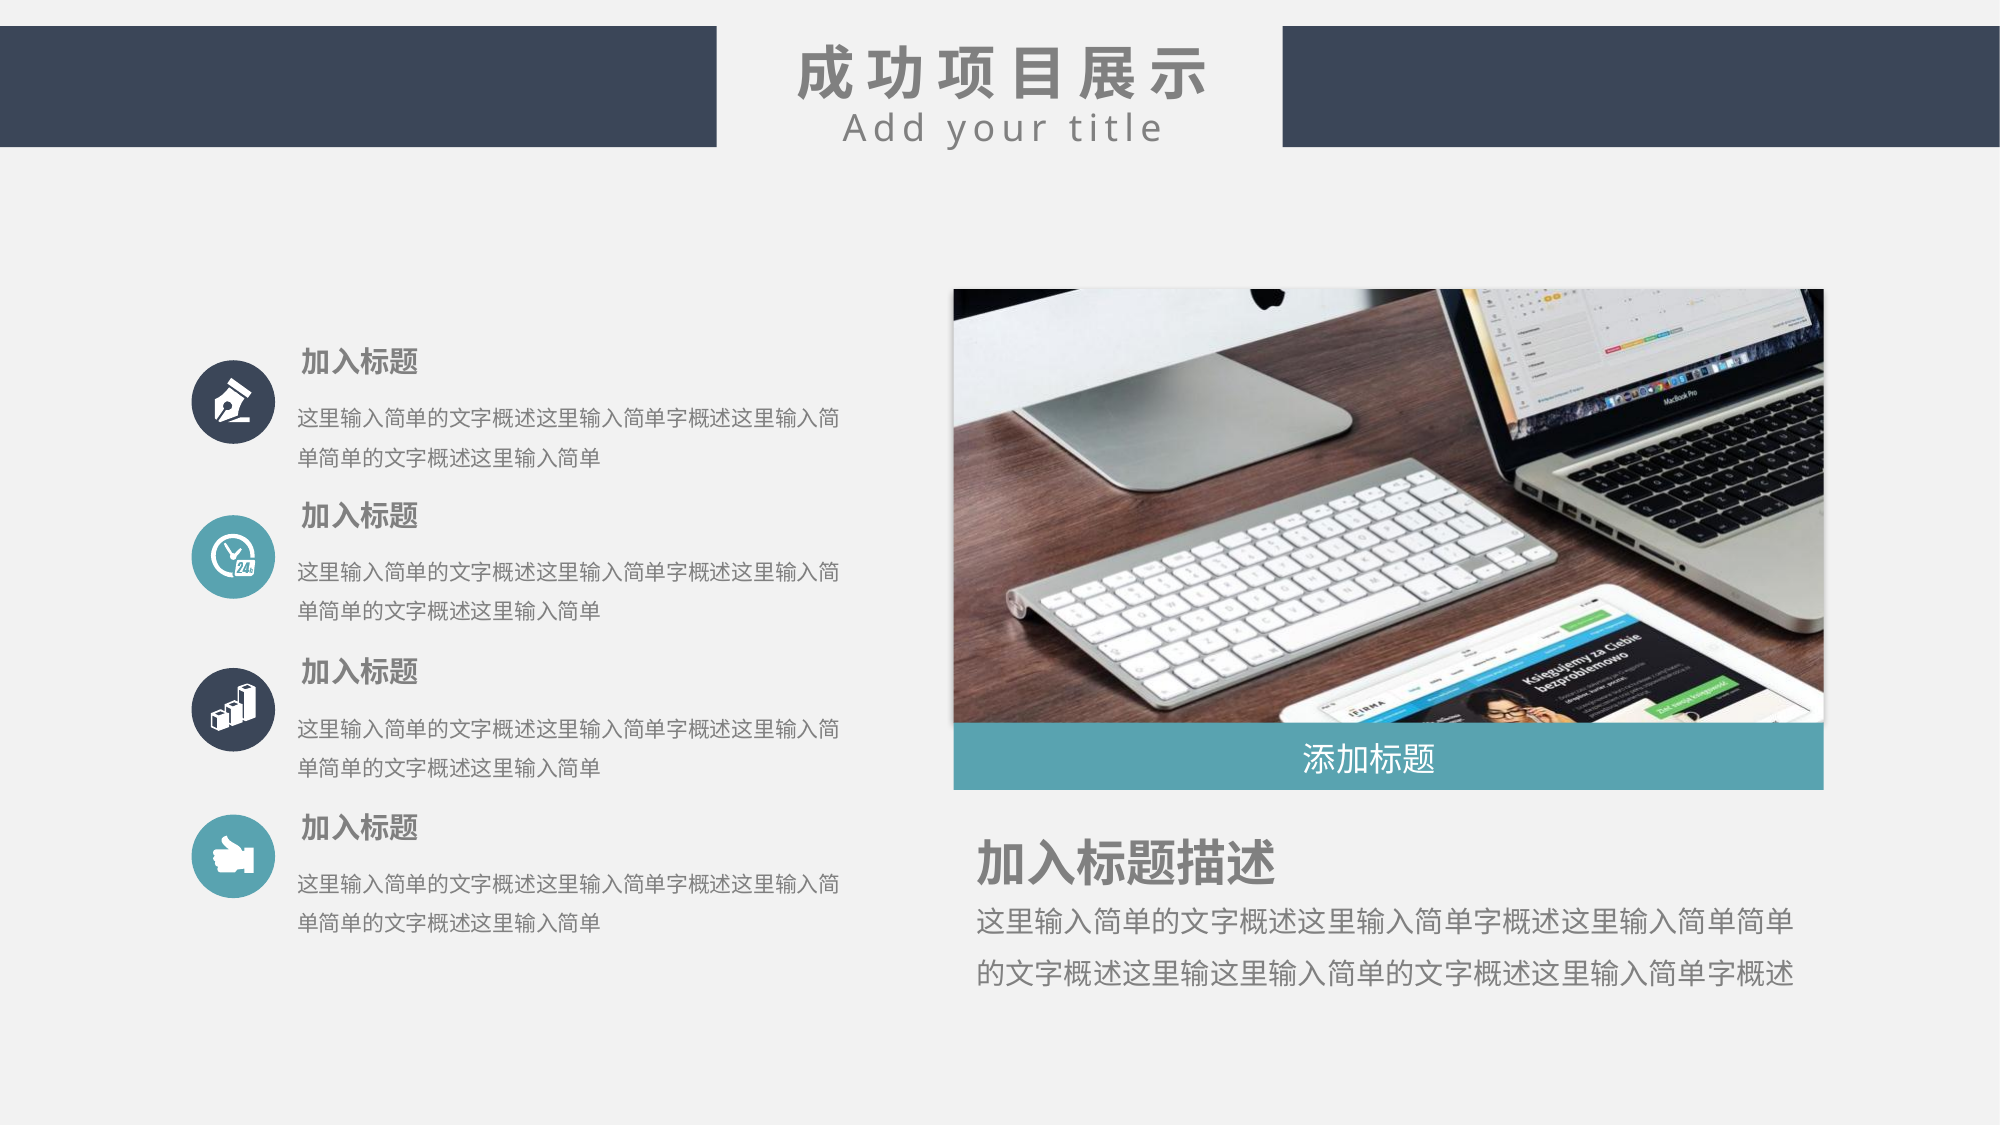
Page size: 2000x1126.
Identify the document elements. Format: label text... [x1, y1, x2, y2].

text_box 加入标题 [287, 801, 478, 850]
text_box 加入标题 [287, 489, 478, 537]
text_box [210, 533, 256, 578]
text_box [189, 665, 278, 754]
text_box 加入标题 [287, 336, 478, 384]
text_box [213, 835, 254, 873]
text_box 这里输入简单的文字概述这里输入简单字概述这里输入简单简单的文字概述这里输入简单 [282, 537, 866, 632]
text_box [214, 377, 252, 423]
text_box [189, 812, 278, 901]
text_box [210, 683, 256, 731]
text_box 加入标题 [287, 646, 478, 694]
text_box [189, 358, 278, 446]
text_box 这里输入简单的文字概述这里输入简单字概述这里输入简单简单的文字概述这里输入简单 [282, 850, 866, 944]
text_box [953, 289, 1824, 994]
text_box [0, 25, 2000, 158]
text_box [189, 513, 278, 601]
text_box 这里输入简单的文字概述这里输入简单字概述这里输入简单简单的文字概述这里输入简单 [282, 384, 866, 478]
text_box 这里输入简单的文字概述这里输入简单字概述这里输入简单简单的文字概述这里输入简单 [282, 694, 866, 789]
